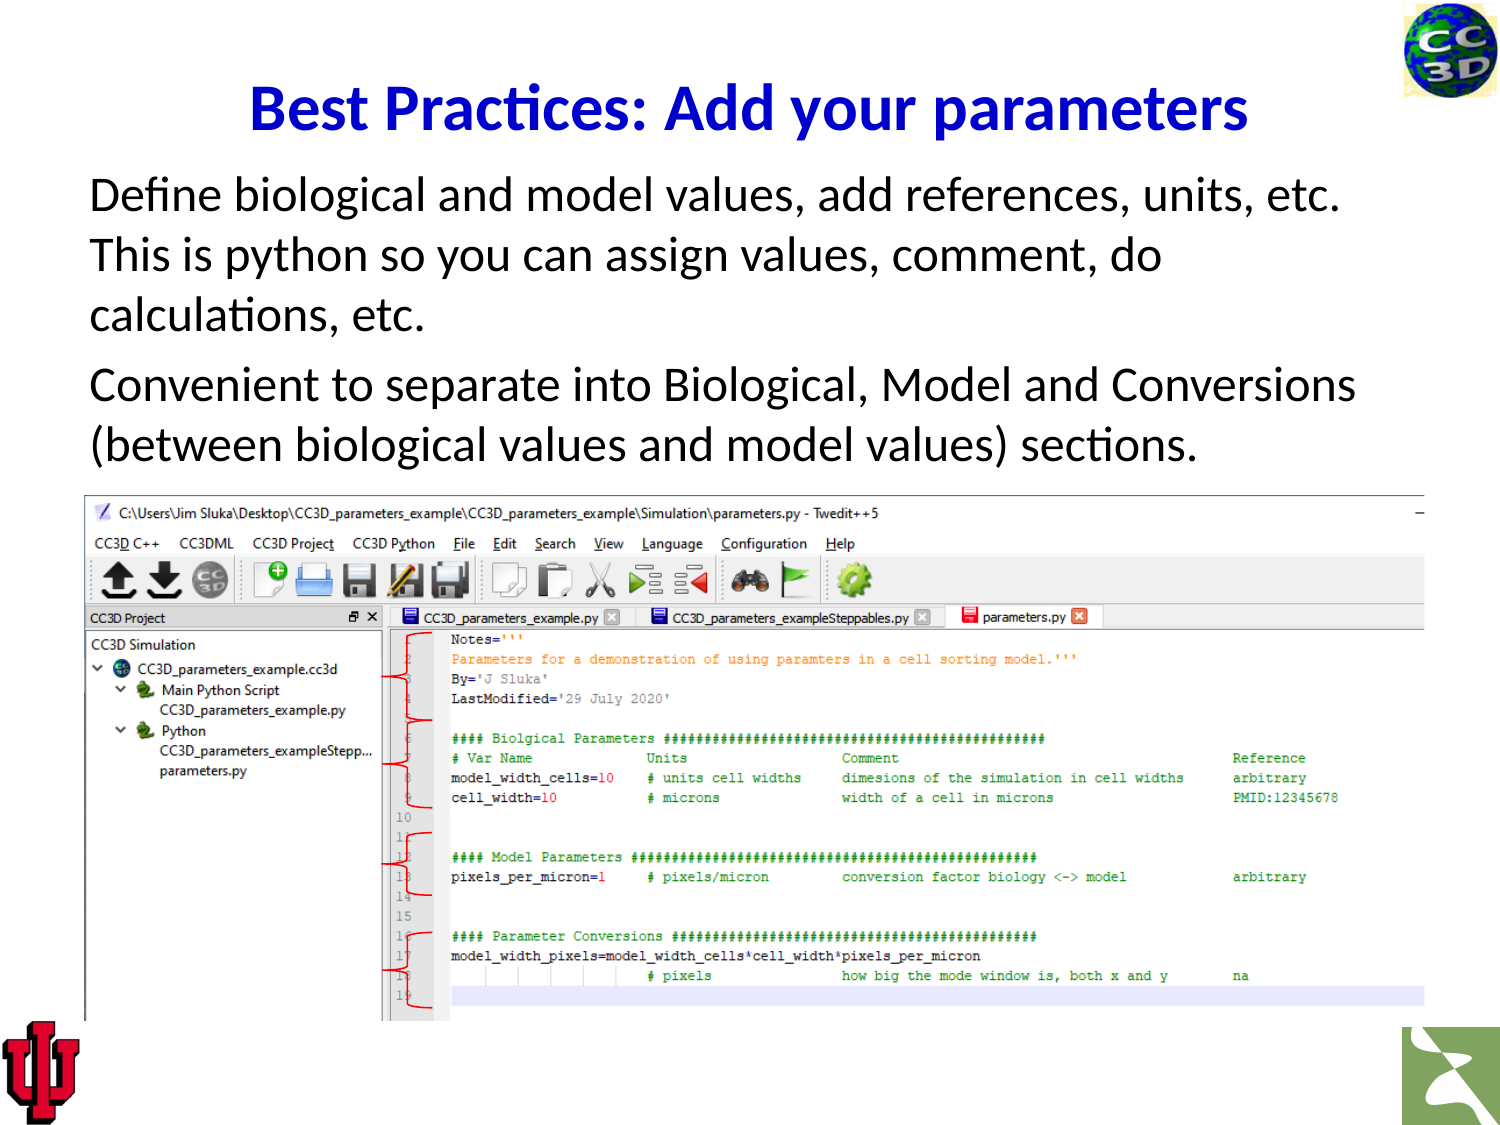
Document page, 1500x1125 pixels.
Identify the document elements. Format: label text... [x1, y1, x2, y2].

picture [1402, 1027, 1500, 1125]
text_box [84, 495, 1425, 1021]
picture [0, 1020, 80, 1125]
title Best Practices: Add your parameters [75, 45, 1425, 153]
picture [1402, 0, 1500, 102]
list Define biological and model values, add references, units, etc. This is python so you can assign values, comment, do calculations, etc. Convenient to separate into Biological, Model and Conversions (between biological values and model values) sections. [74, 153, 1425, 897]
